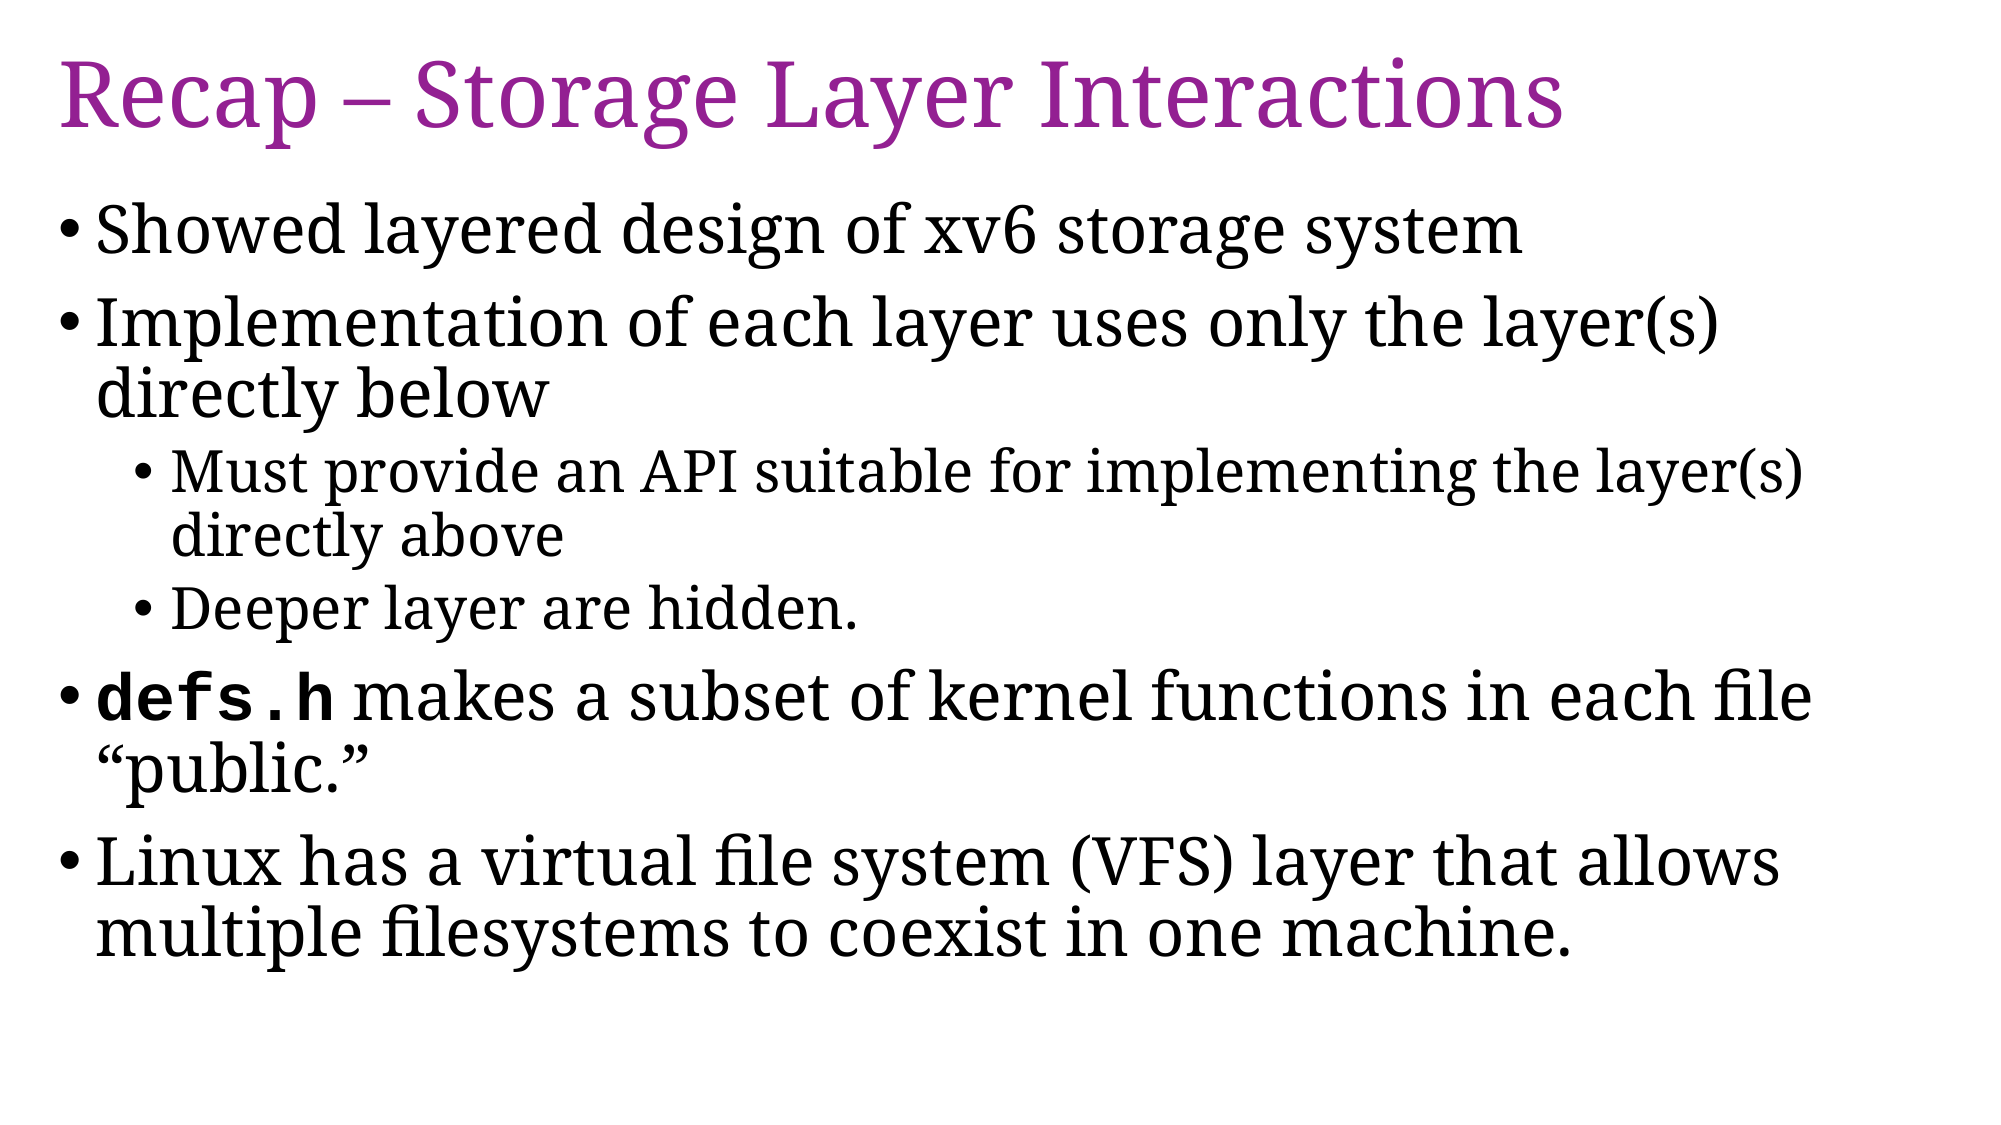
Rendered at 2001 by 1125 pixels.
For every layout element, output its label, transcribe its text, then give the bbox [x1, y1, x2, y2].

list Showed layered design of xv6 storage system Implementation of each layer uses only the layer(s) directly below Must provide an API suitable for implementing the layer(s) directly above Deeper layer are hidden. defs.h makes a subset of kernel functions in each file “public.” Linux has a virtual file system (VFS) layer that allows multiple filesystems to coexist in one machine. [43, 188, 1953, 1106]
title Recap – Storage Layer Interactions [43, 25, 1953, 171]
